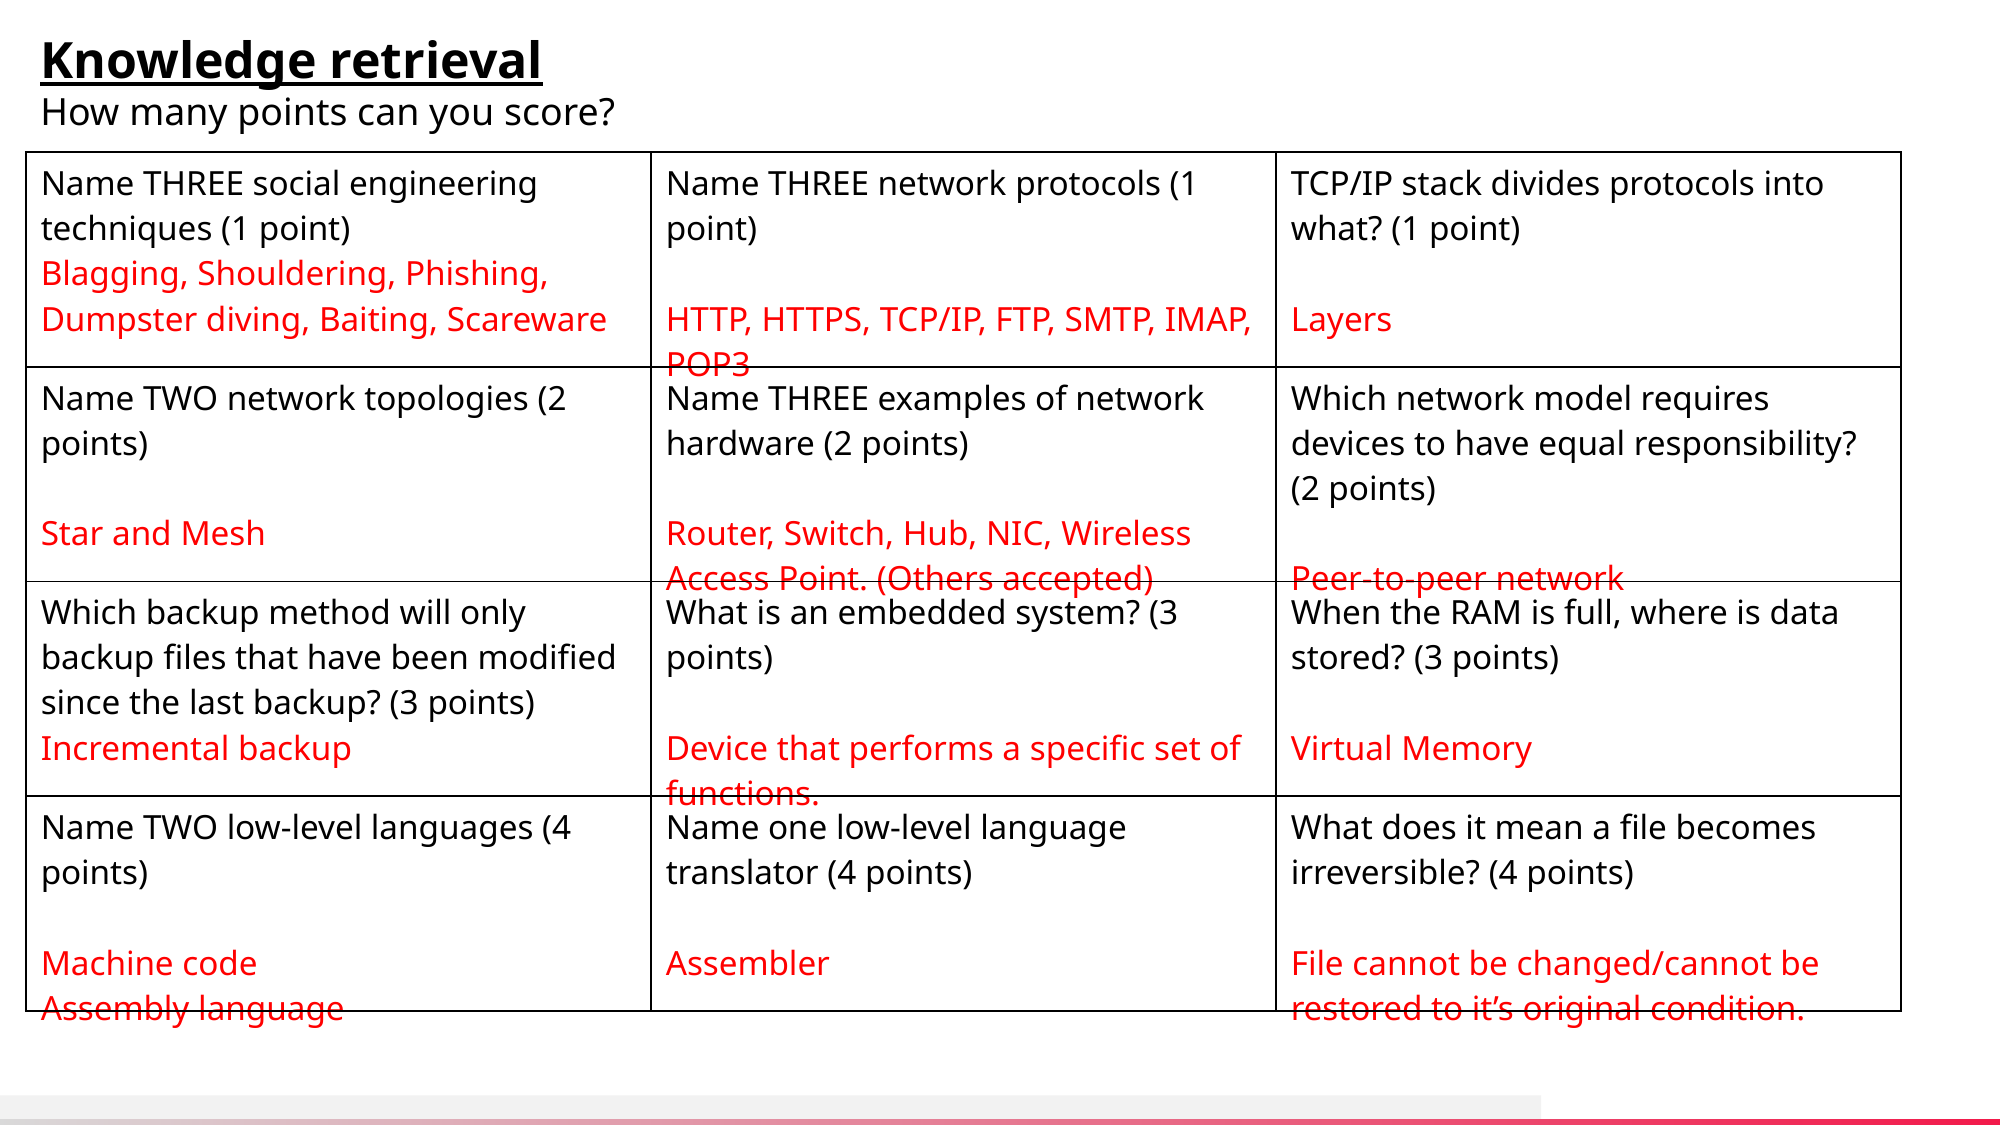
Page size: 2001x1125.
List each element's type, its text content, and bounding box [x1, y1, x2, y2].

table_header Name THREE social engineering techniques (1 point) Blagging, Shouldering, Phishing, Dumpster diving, Baiting, Scareware [27, 153, 650, 366]
table_cell Name TWO low-level languages (4 points) Machine code Assembly language [27, 797, 650, 1010]
text_box Knowledge retrieval How many points can you score? [25, 21, 1095, 141]
table_cell Which backup method will only backup files that have been modified since the last backup? (3 points) Incremental backup [27, 582, 650, 795]
table_cell Name one low-level language translator (4 points) Assembler [652, 797, 1275, 1010]
table_cell When the RAM is full, where is data stored? (3 points) Virtual Memory [1277, 582, 1900, 795]
table_cell What does it mean a file becomes irreversible? (4 points) File cannot be changed/cannot be restored to it’s original condition. [1277, 797, 1900, 1010]
table_cell Name TWO network topologies (2 points) Star and Mesh [27, 368, 650, 581]
table_header TCP/IP stack divides protocols into what? (1 point) Layers [1277, 153, 1900, 366]
table_cell Which network model requires devices to have equal responsibility? (2 points) Peer-to-peer network [1277, 368, 1900, 581]
table_header Name THREE network protocols (1 point) HTTP, HTTPS, TCP/IP, FTP, SMTP, IMAP, POP3 [652, 153, 1275, 366]
table_cell What is an embedded system? (3 points) Device that performs a specific set of functions. [652, 582, 1275, 795]
table_cell Name THREE examples of network hardware (2 points) Router, Switch, Hub, NIC, Wireless Access Point. (Others accepted) [652, 368, 1275, 581]
